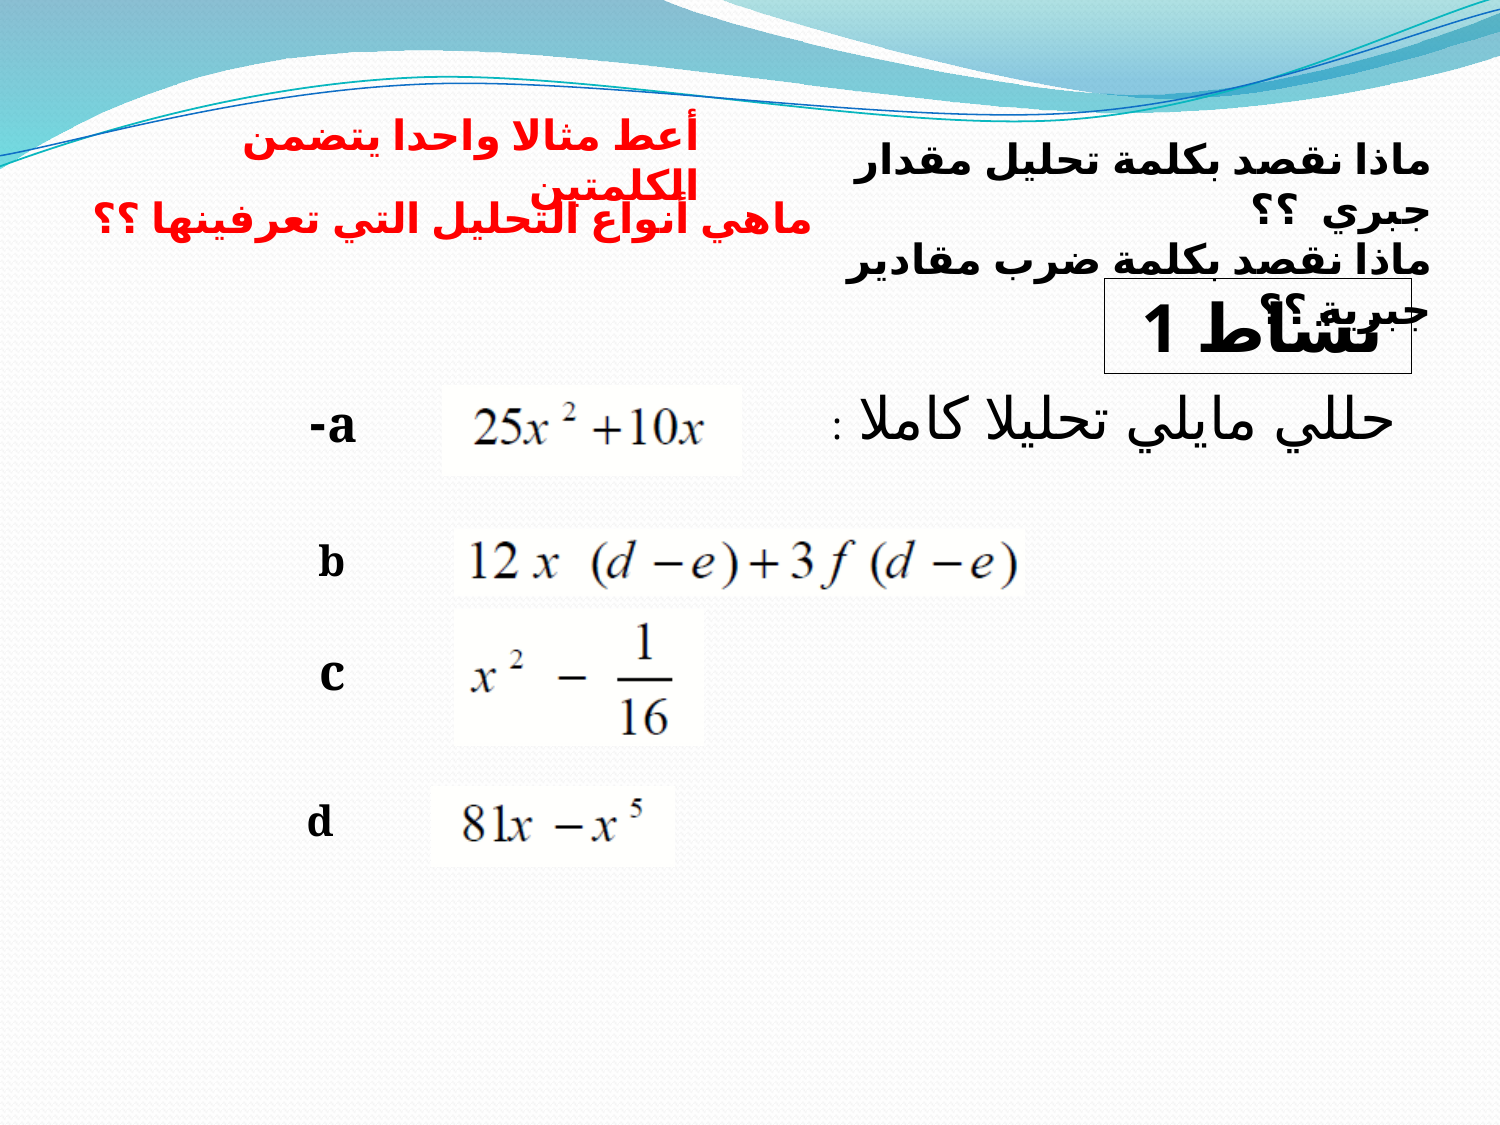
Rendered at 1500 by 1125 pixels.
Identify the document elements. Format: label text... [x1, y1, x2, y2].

text_box c [301, 633, 361, 709]
picture [454, 529, 1026, 596]
text_box حللي مايلي تحليلا كاملا : [430, 373, 1412, 459]
text_box نشاط 1 [1104, 278, 1412, 374]
text_box d [277, 786, 349, 852]
picture [430, 786, 675, 867]
text_box ماهي أنواع التحليل التي تعرفينها ؟؟ [66, 184, 829, 250]
text_box a- [253, 385, 372, 460]
text_box b [301, 527, 361, 592]
picture [454, 609, 704, 746]
text_box أعط مثالا واحدا يتضمن الكلمتين [194, 101, 715, 184]
picture [442, 385, 742, 477]
text_box ماذا نقصد بكلمة تحليل مقدار جبري ؟؟ ماذا نقصد بكلمة ضرب مقادير جبرية ؟؟ [797, 125, 1447, 341]
